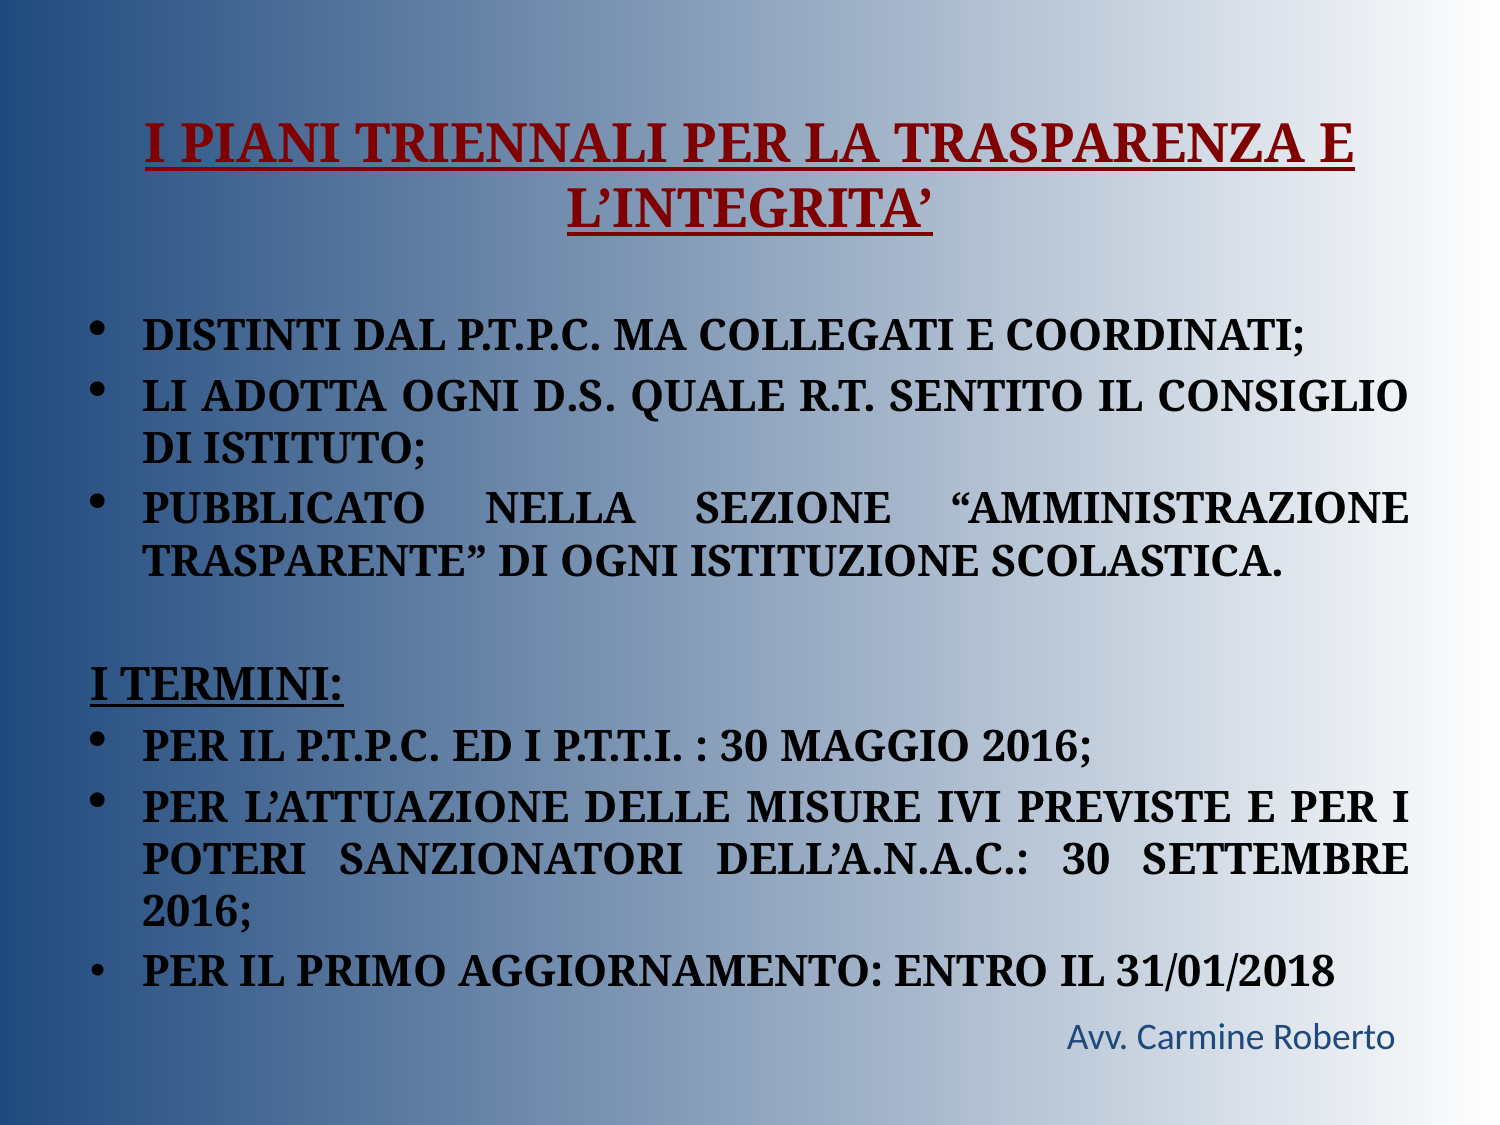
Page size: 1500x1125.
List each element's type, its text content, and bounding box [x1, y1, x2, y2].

text_box Avv. Carmine Roberto [1052, 1004, 1425, 1065]
list I PIANI TRIENNALI PER LA TRASPARENZA E L’INTEGRITA’ DISTINTI DAL P.T.P.C. MA COLLEGATI E COORDINATI; LI ADOTTA OGNI D.S. QUALE R.T. SENTITO IL CONSIGLIO DI ISTITUTO; PUBBLICATO NELLA SEZIONE “AMMINISTRAZIONE TRASPARENTE” DI OGNI ISTITUZIONE SCOLASTICA. I TERMINI: PER IL P.T.P.C. ED I P.T.T.I. : 30 MAGGIO 2016; PER L’ATTUAZIONE DELLE MISURE IVI PREVISTE E PER I POTERI SANZIONATORI DELL’A.N.A.C.: 30 SETTEMBRE 2016; PER IL PRIMO AGGIORNAMENTO: ENTRO IL 31/01/2018 [75, 38, 1425, 1021]
